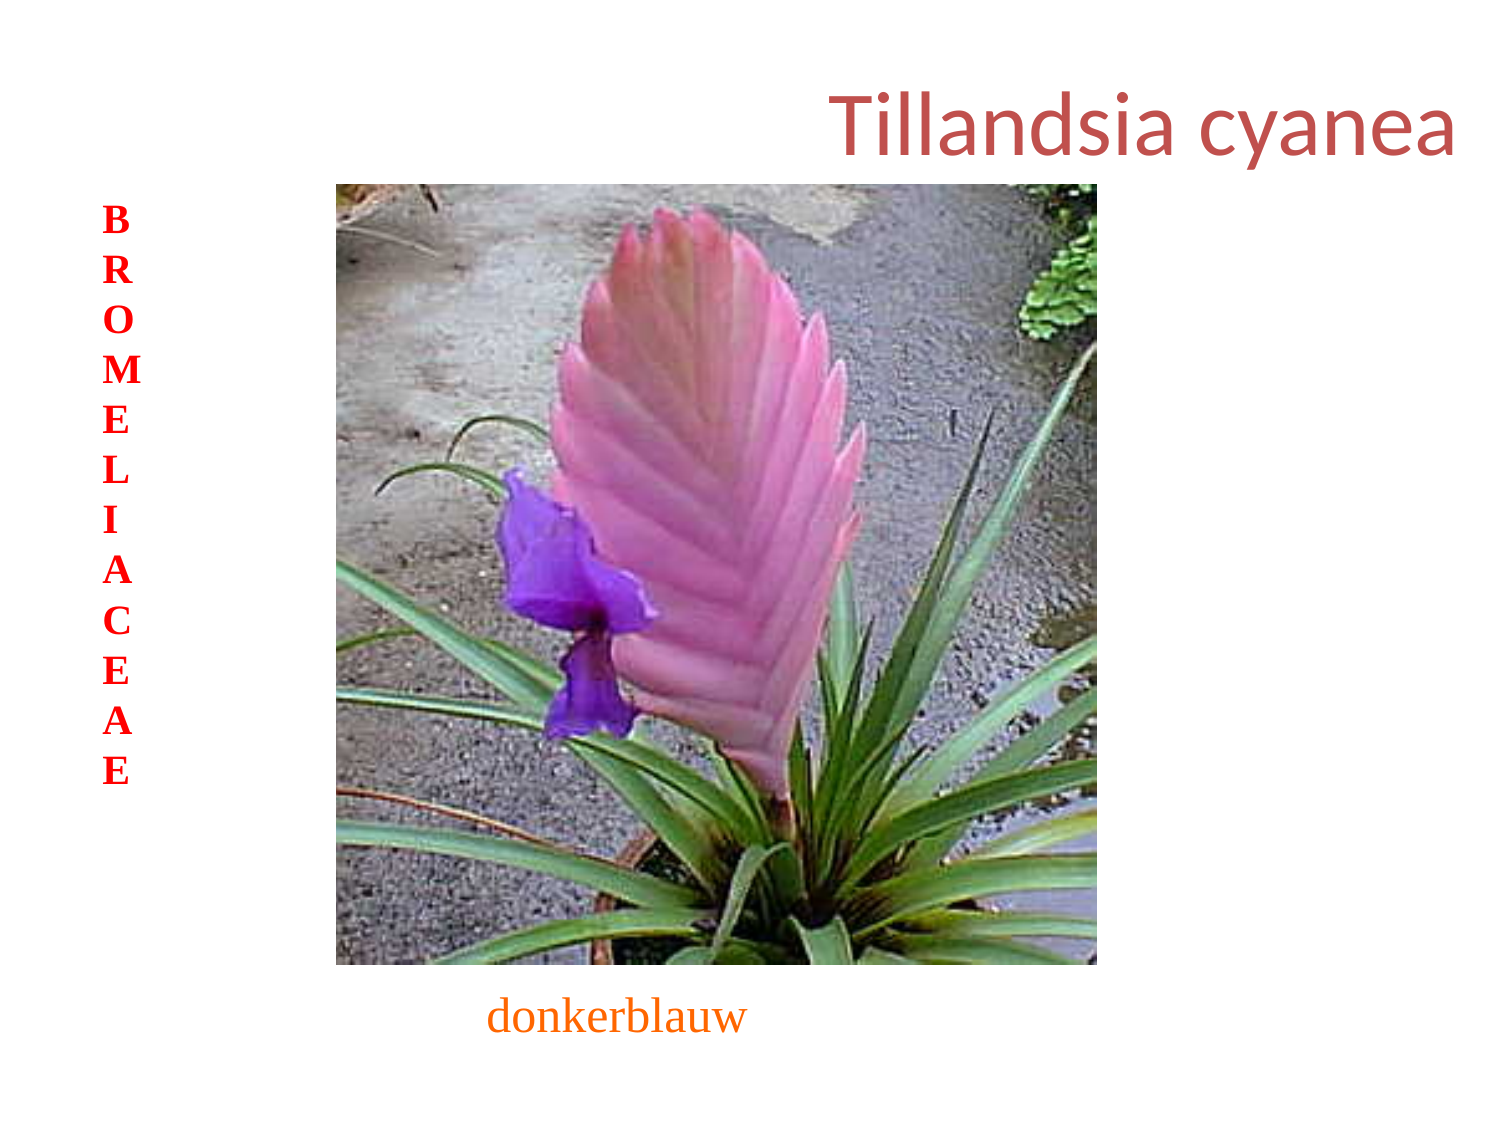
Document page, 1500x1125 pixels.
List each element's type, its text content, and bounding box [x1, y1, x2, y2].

picture [336, 184, 1097, 965]
text_box BROMELIACEAE [87, 184, 150, 800]
title Tillandsia cyanea [200, 24, 1475, 213]
text_box donkerblauw [50, 974, 763, 1050]
